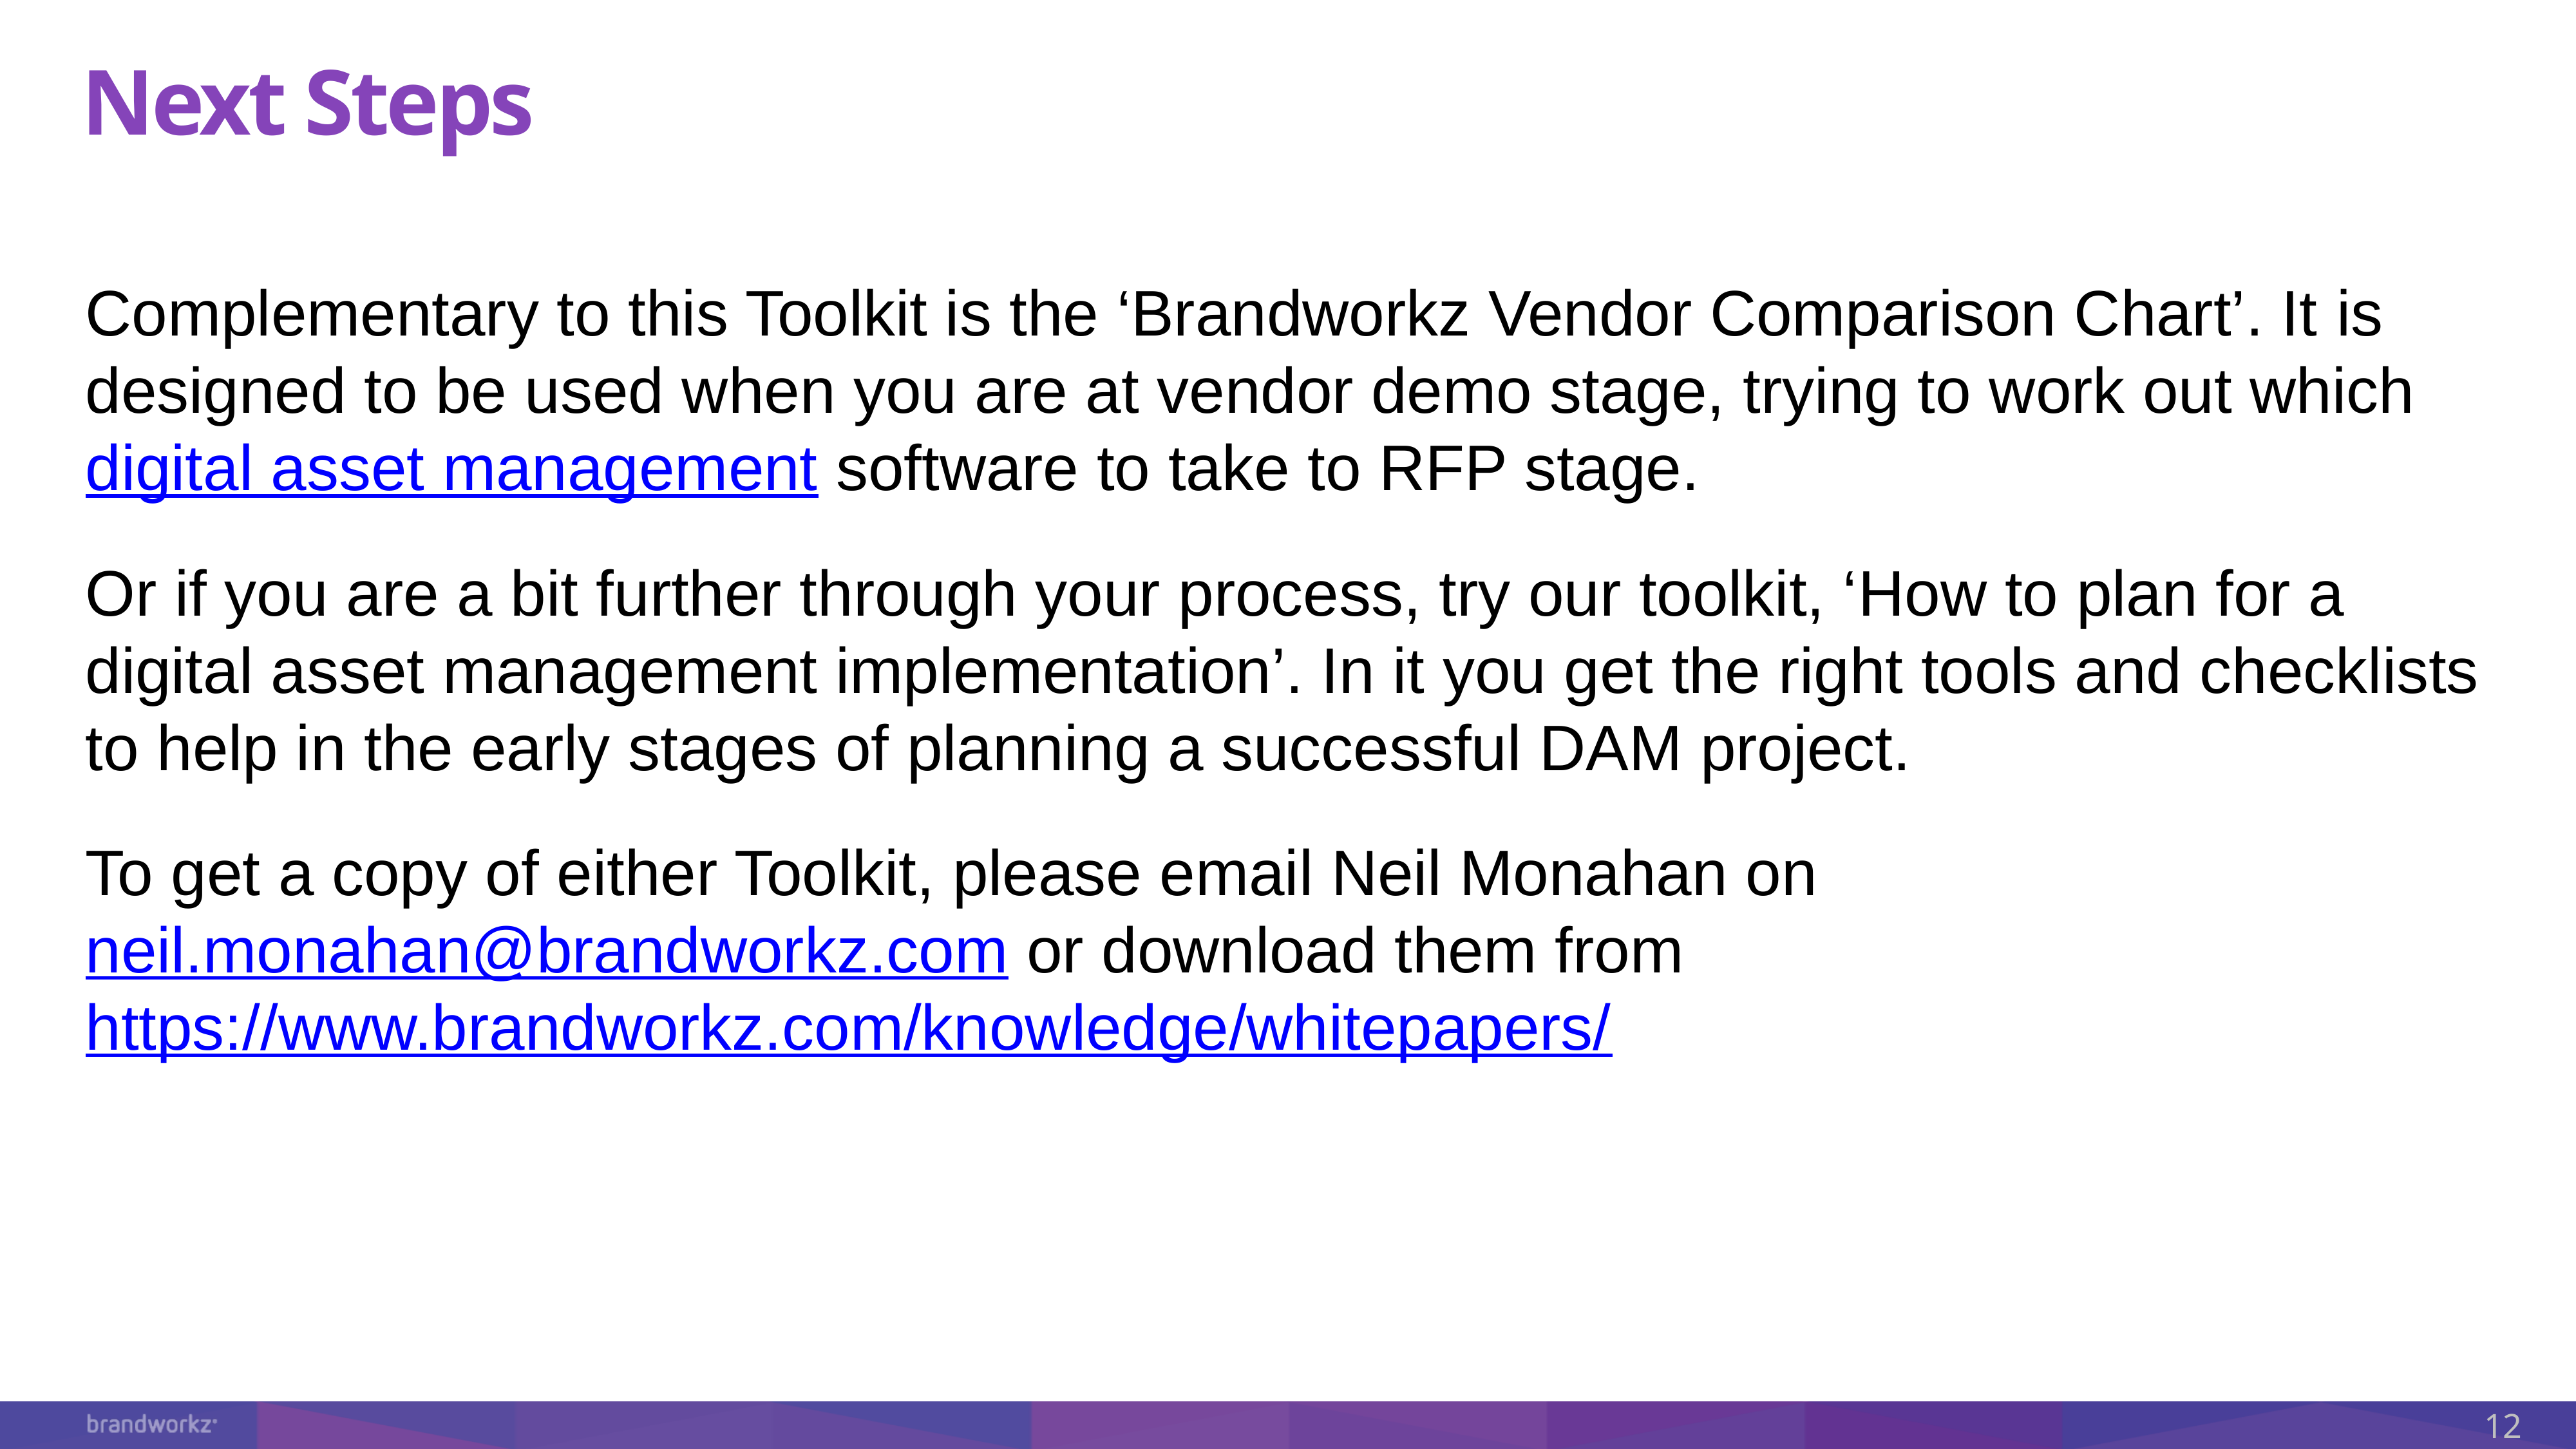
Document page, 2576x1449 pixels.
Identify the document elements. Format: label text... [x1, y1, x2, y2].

title Next Steps [81, 45, 2496, 166]
picture [0, 1401, 2576, 1449]
list Complementary to this Toolkit is the ‘Brandworkz Vendor Comparison Chart’. It is designed to be used when you are at vendor demo stage, trying to work out which digital asset management software to take to RFP stage. Or if you are a bit further through your process, try our toolkit, ‘How to plan for a digital asset management implementation’. In it you get the right tools and checklists to help in the early stages of planning a successful DAM project. To get a copy of either Toolkit, please email Neil Monahan on neil.monahan@brandworkz.com or download them from https://www.brandworkz.com/knowledge/whitepapers/ [85, 271, 2496, 1283]
